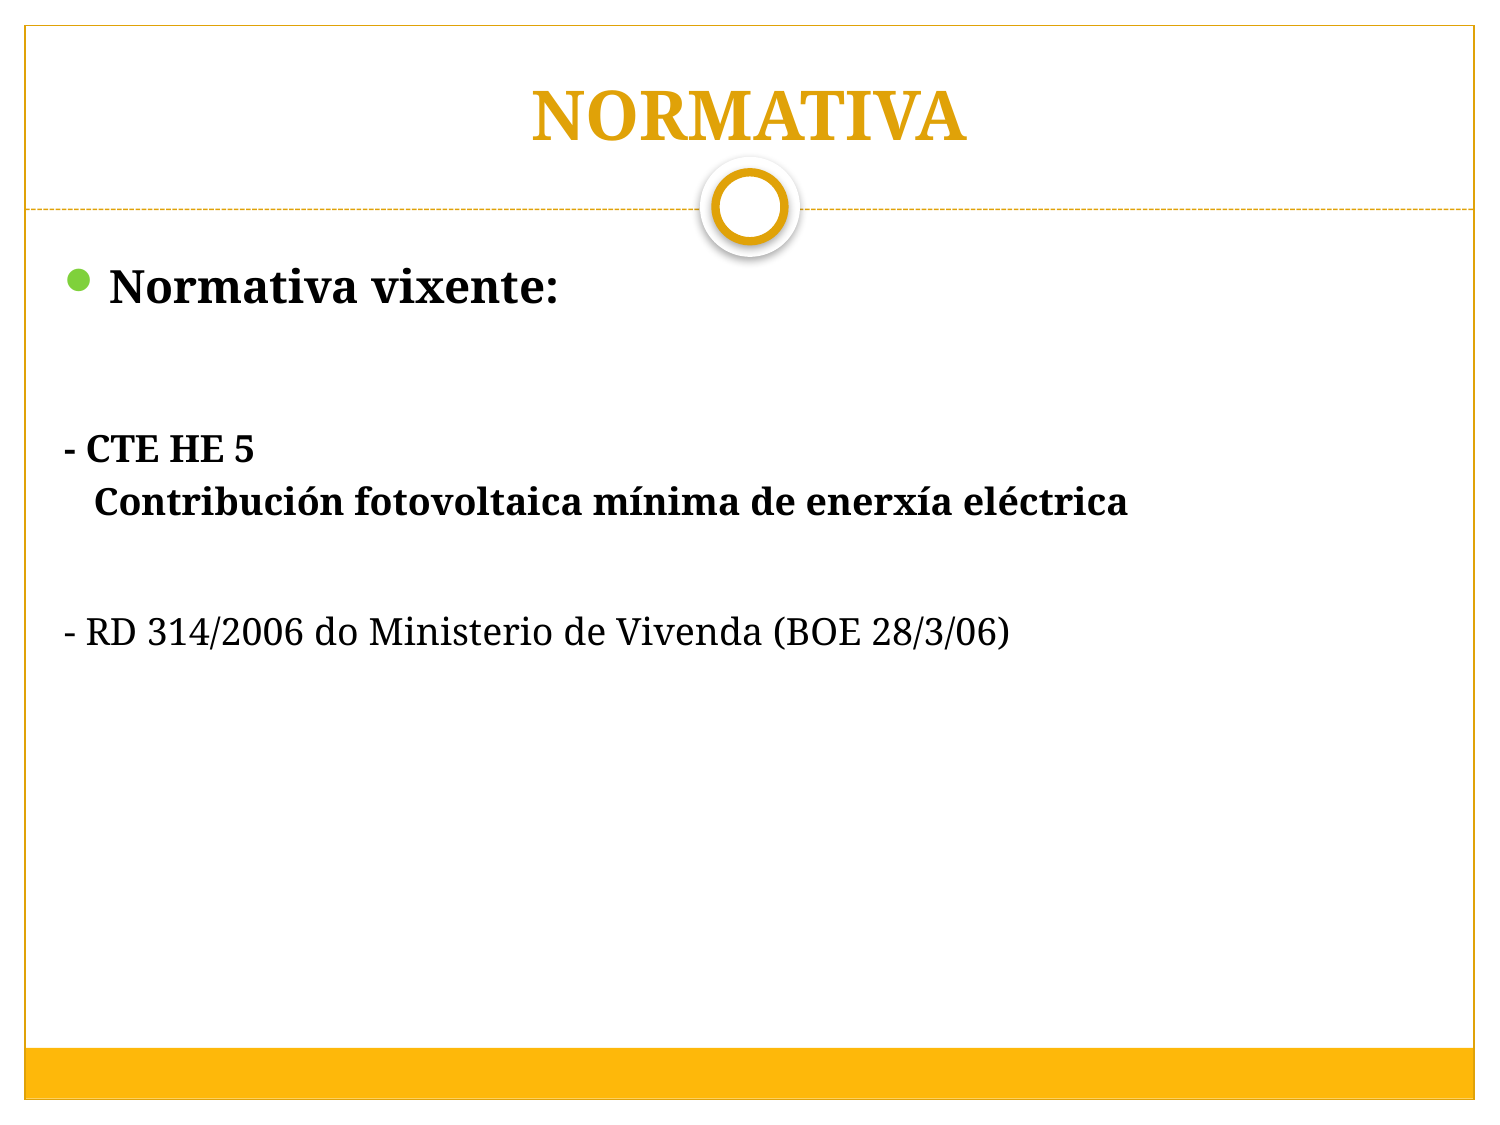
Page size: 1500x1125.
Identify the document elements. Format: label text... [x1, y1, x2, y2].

title NORMATIVA [49, 37, 1450, 162]
list Normativa vixente: - CTE HE 5 Contribución fotovoltaica mínima de enerxía eléctrica - RD 314/2006 do Ministerio de Vivenda (BOE 28/3/06) [49, 250, 1445, 1001]
